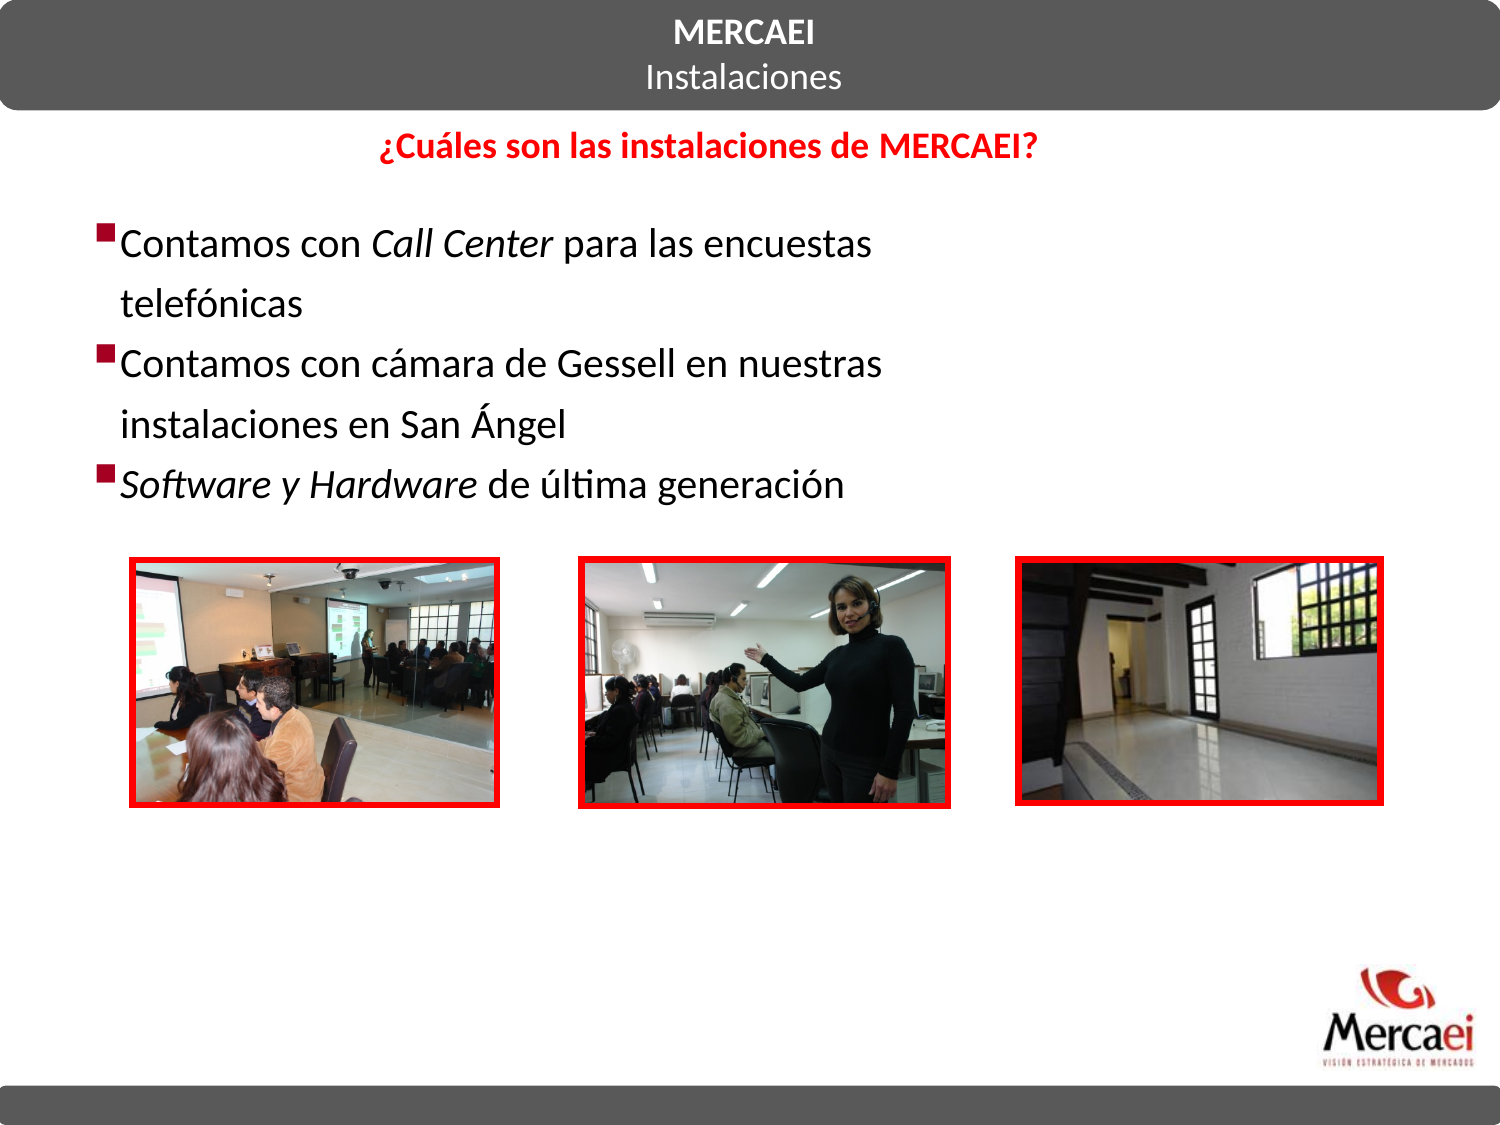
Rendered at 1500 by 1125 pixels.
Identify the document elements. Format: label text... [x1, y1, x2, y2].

picture [584, 562, 946, 804]
text_box ¿Cuáles son las instalaciones de Mercaei? [41, 113, 1377, 238]
text_box Contamos con Call Center para las encuestas telefónicas Contamos con cámara de Gessell en nuestras instalaciones en San Ángel Software y Hardware de última generación [76, 207, 1436, 575]
picture [1021, 562, 1378, 800]
picture [1316, 964, 1495, 1071]
text_box MERCAEI Instalaciones [70, 0, 1418, 105]
picture [135, 562, 494, 803]
